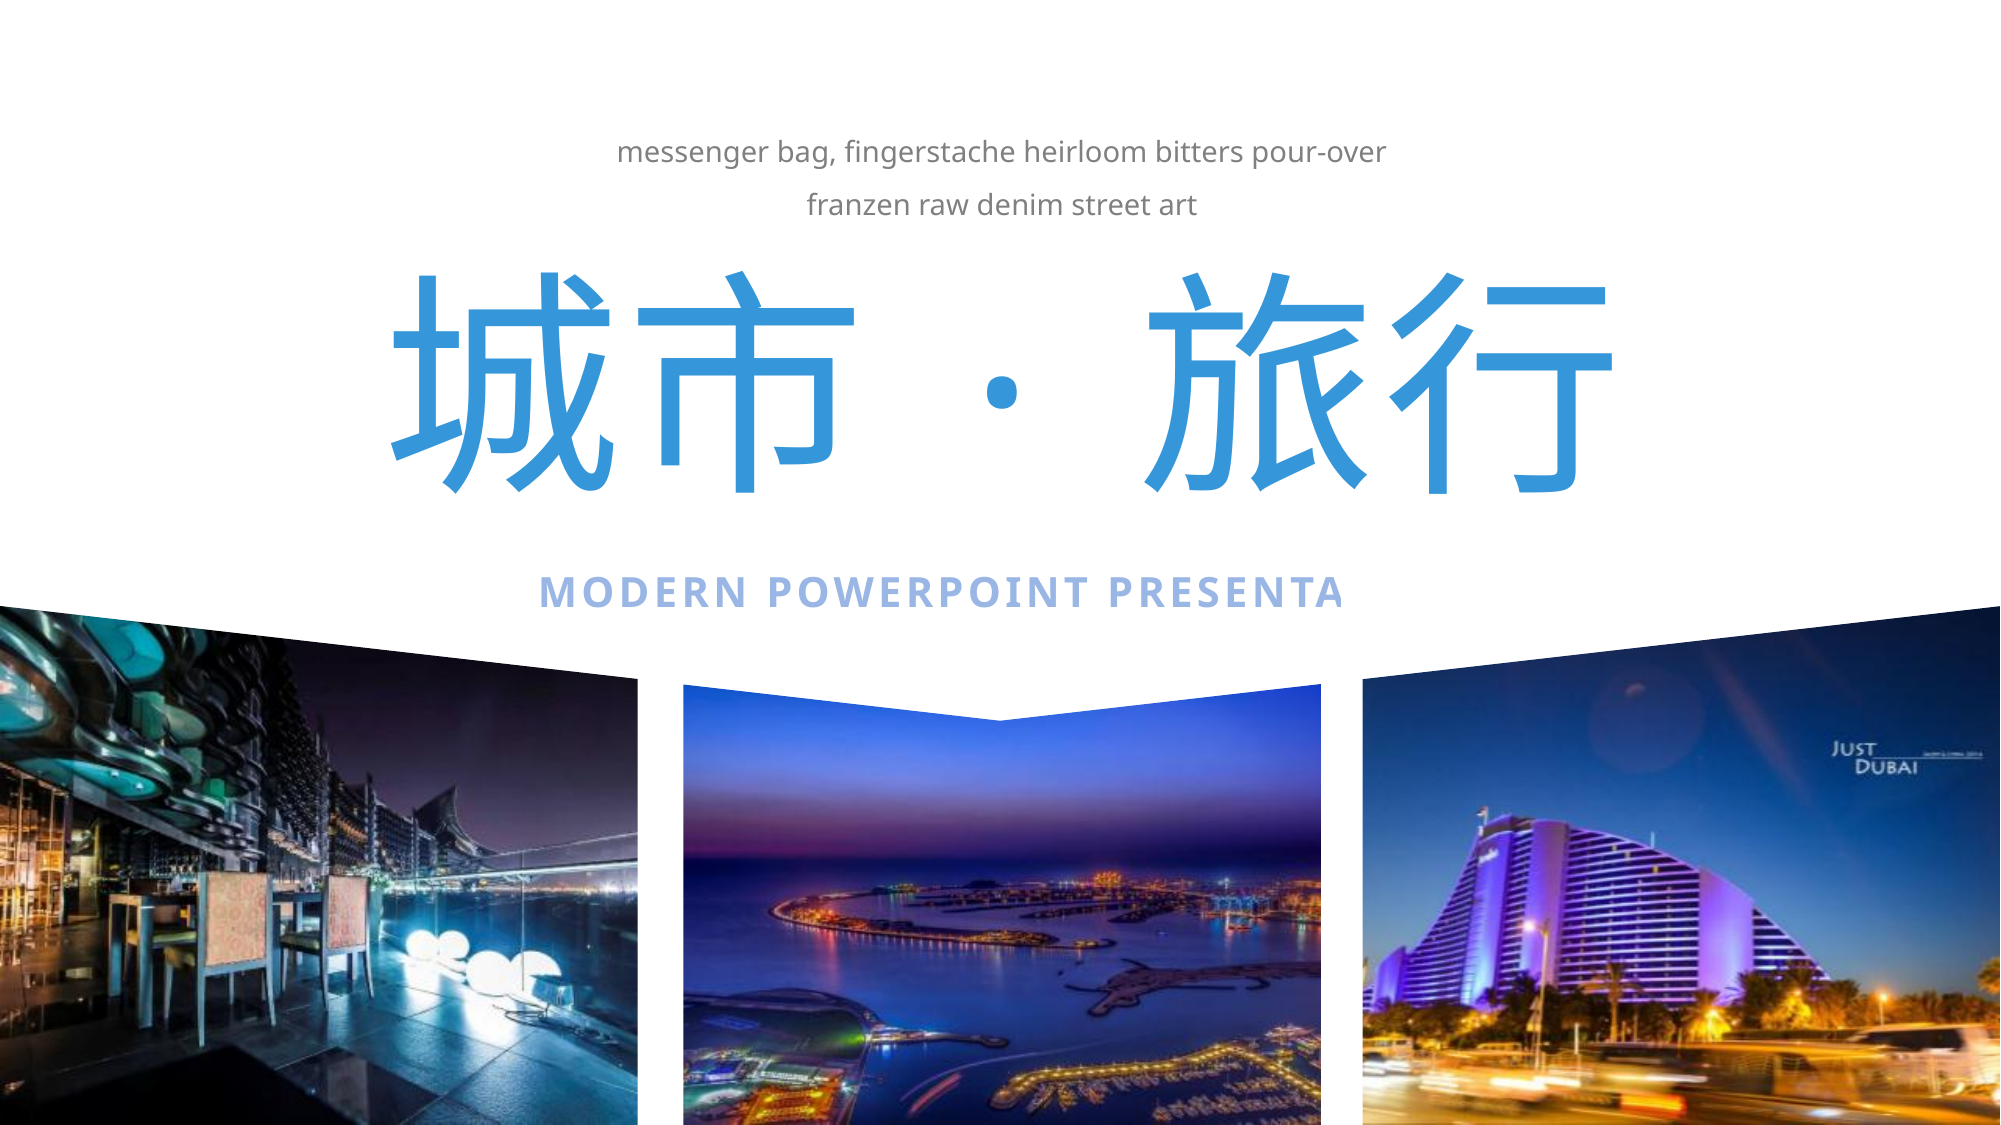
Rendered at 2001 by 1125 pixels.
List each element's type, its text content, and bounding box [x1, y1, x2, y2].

text_box 城市·旅行 [106, 227, 1899, 530]
text_box MODERN POWERPOINT PRESENTATION [488, 558, 1516, 623]
picture [683, 684, 1321, 1125]
text_box messenger bag, fingerstache heirloom bitters pour-over franzen raw denim street art [583, 108, 1421, 229]
picture [0, 606, 638, 1125]
picture [1362, 606, 2000, 1125]
